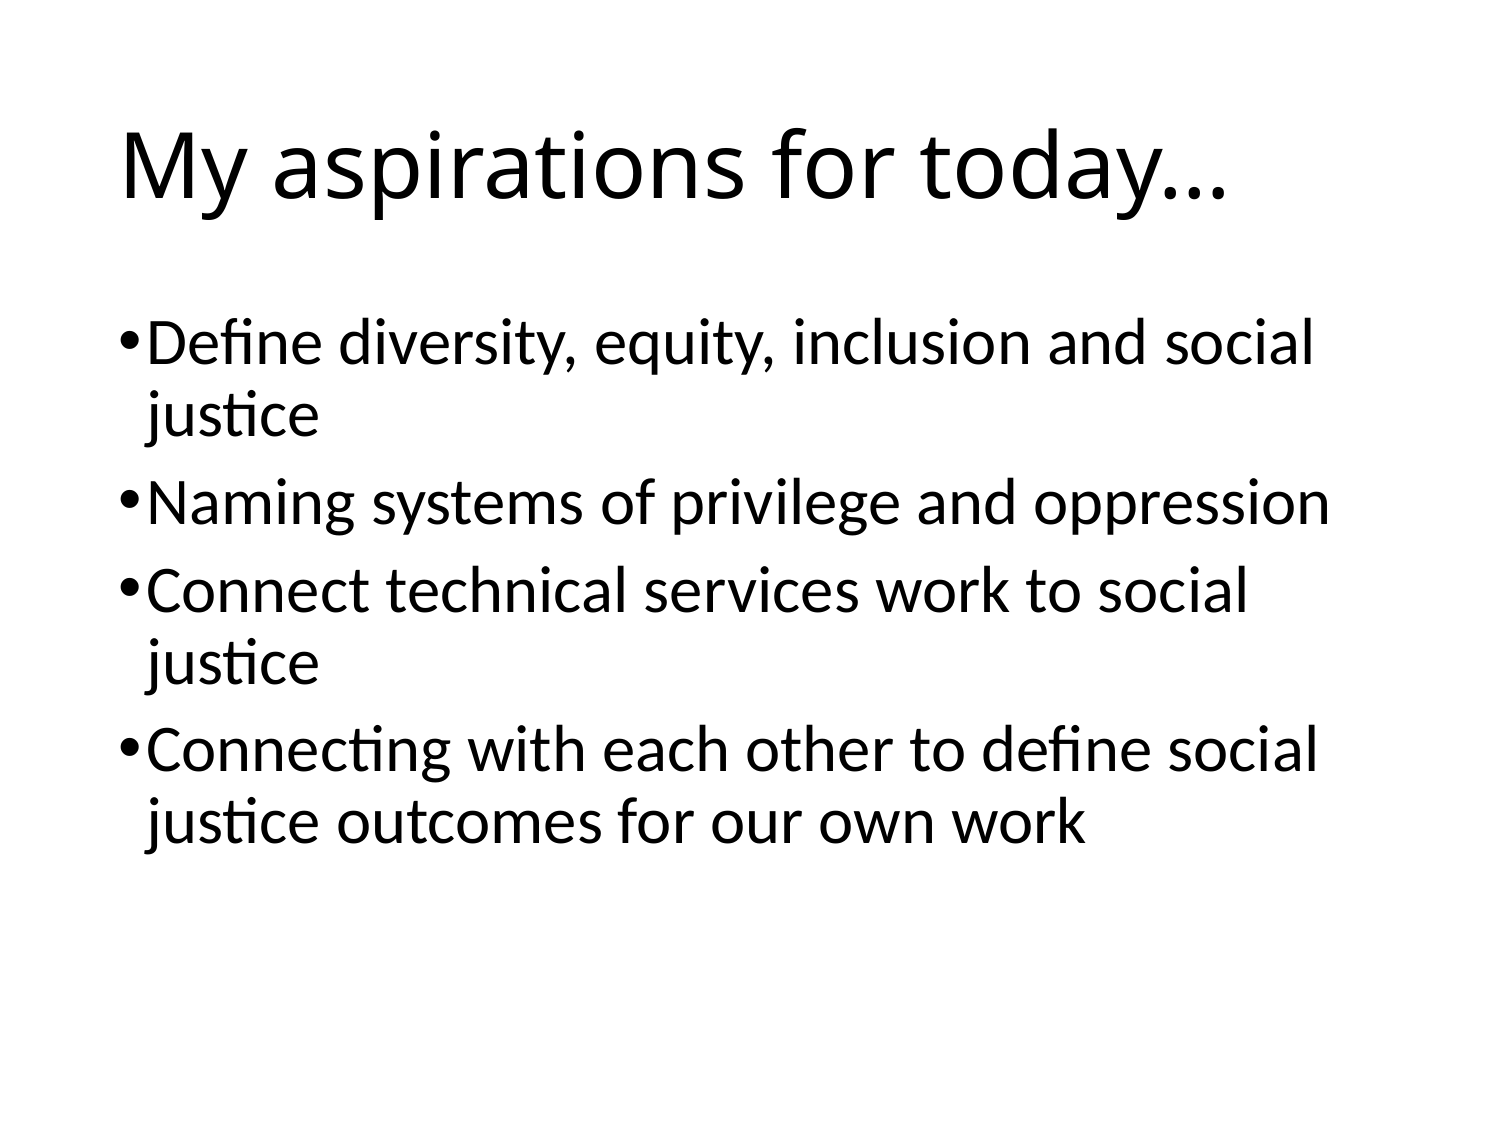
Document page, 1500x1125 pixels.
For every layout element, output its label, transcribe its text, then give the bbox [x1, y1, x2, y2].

list Define diversity, equity, inclusion and social justice Naming systems of privilege and oppression Connect technical services work to social justice Connecting with each other to define social justice outcomes for our own work [103, 299, 1397, 1014]
title My aspirations for today… [103, 59, 1397, 278]
